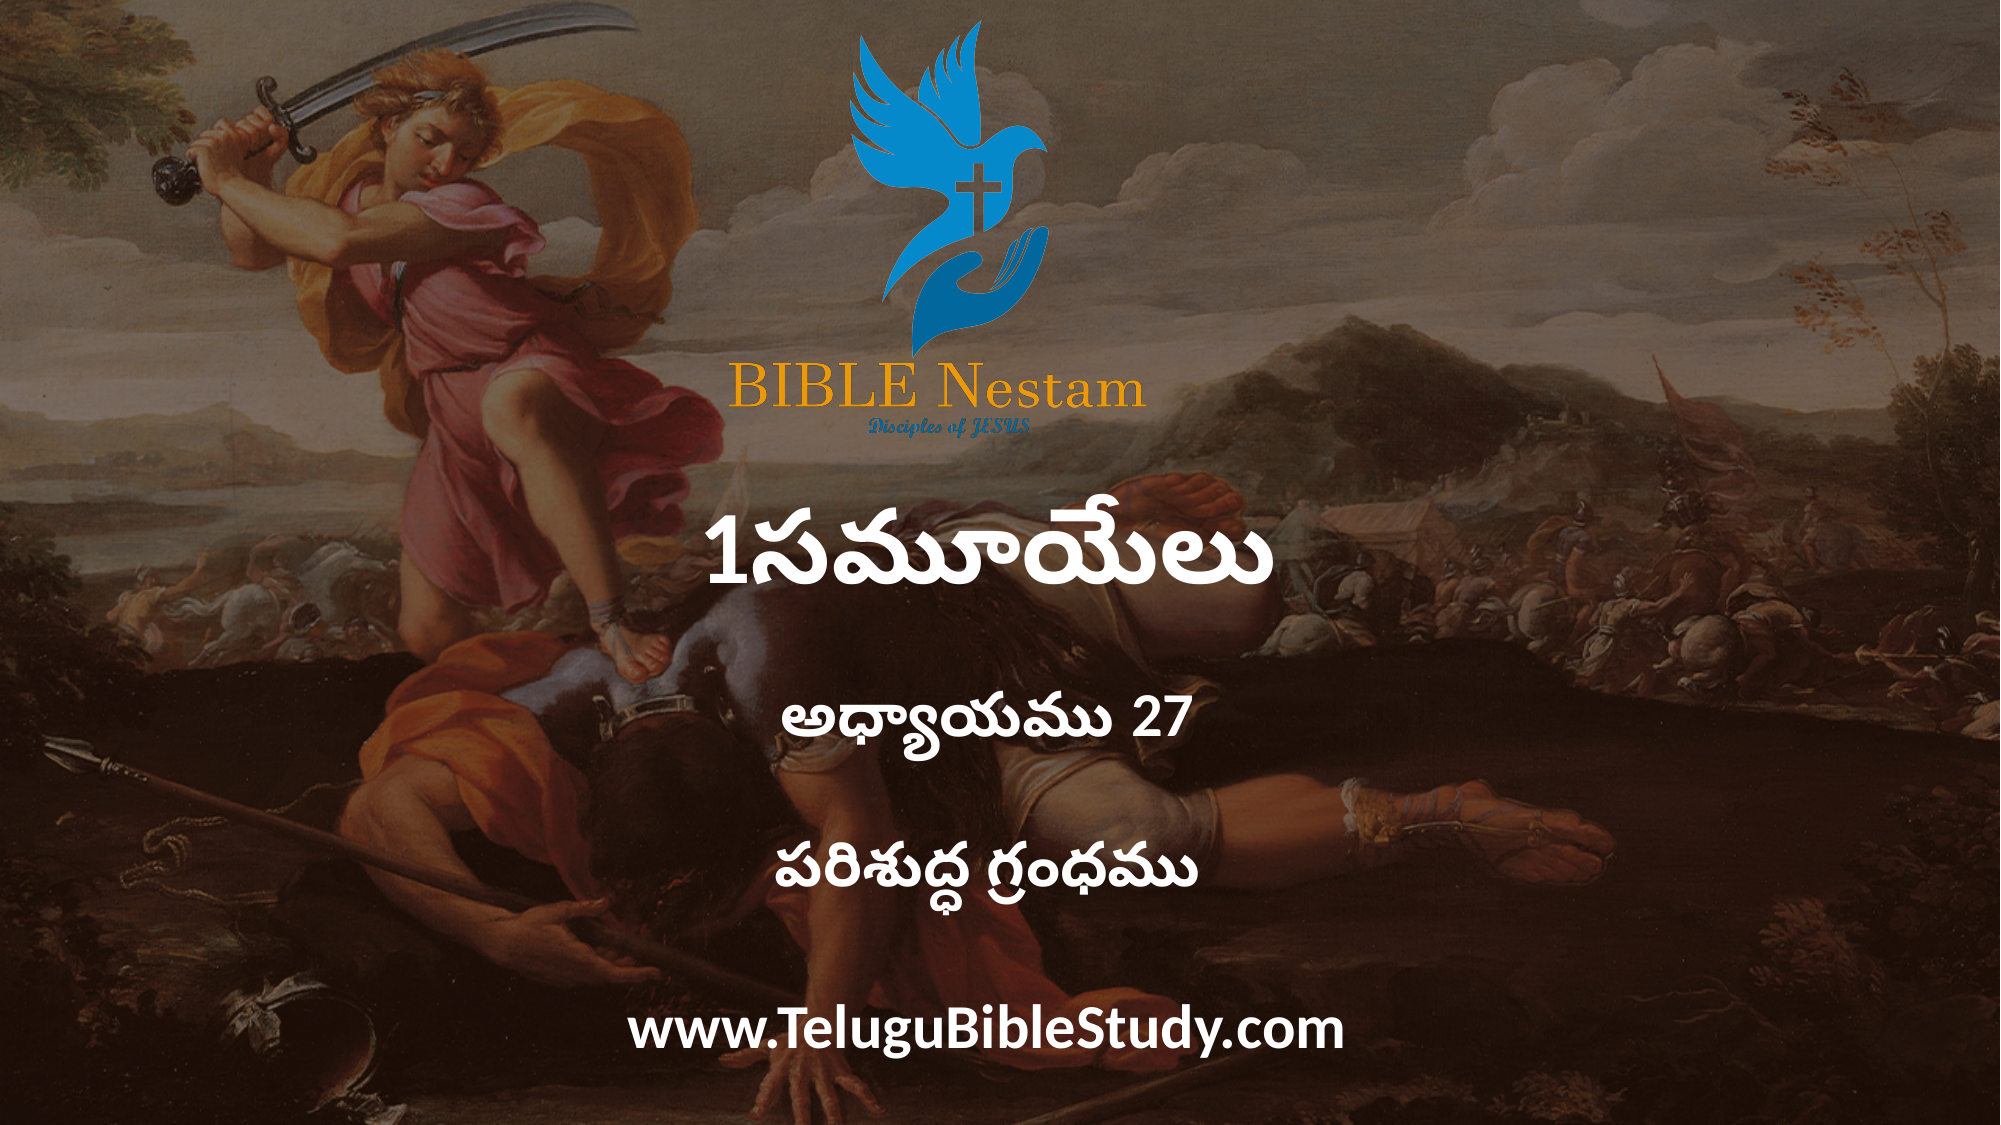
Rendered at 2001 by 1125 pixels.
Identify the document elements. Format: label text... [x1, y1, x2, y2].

picture [0, 0, 2000, 1125]
subtitle అధ్యాయము 27 పరిశుద్ధ గ్రంధము www.TeluguBibleStudy.com [50, 666, 1925, 1084]
title 1సమూయేలు [50, 437, 1925, 646]
